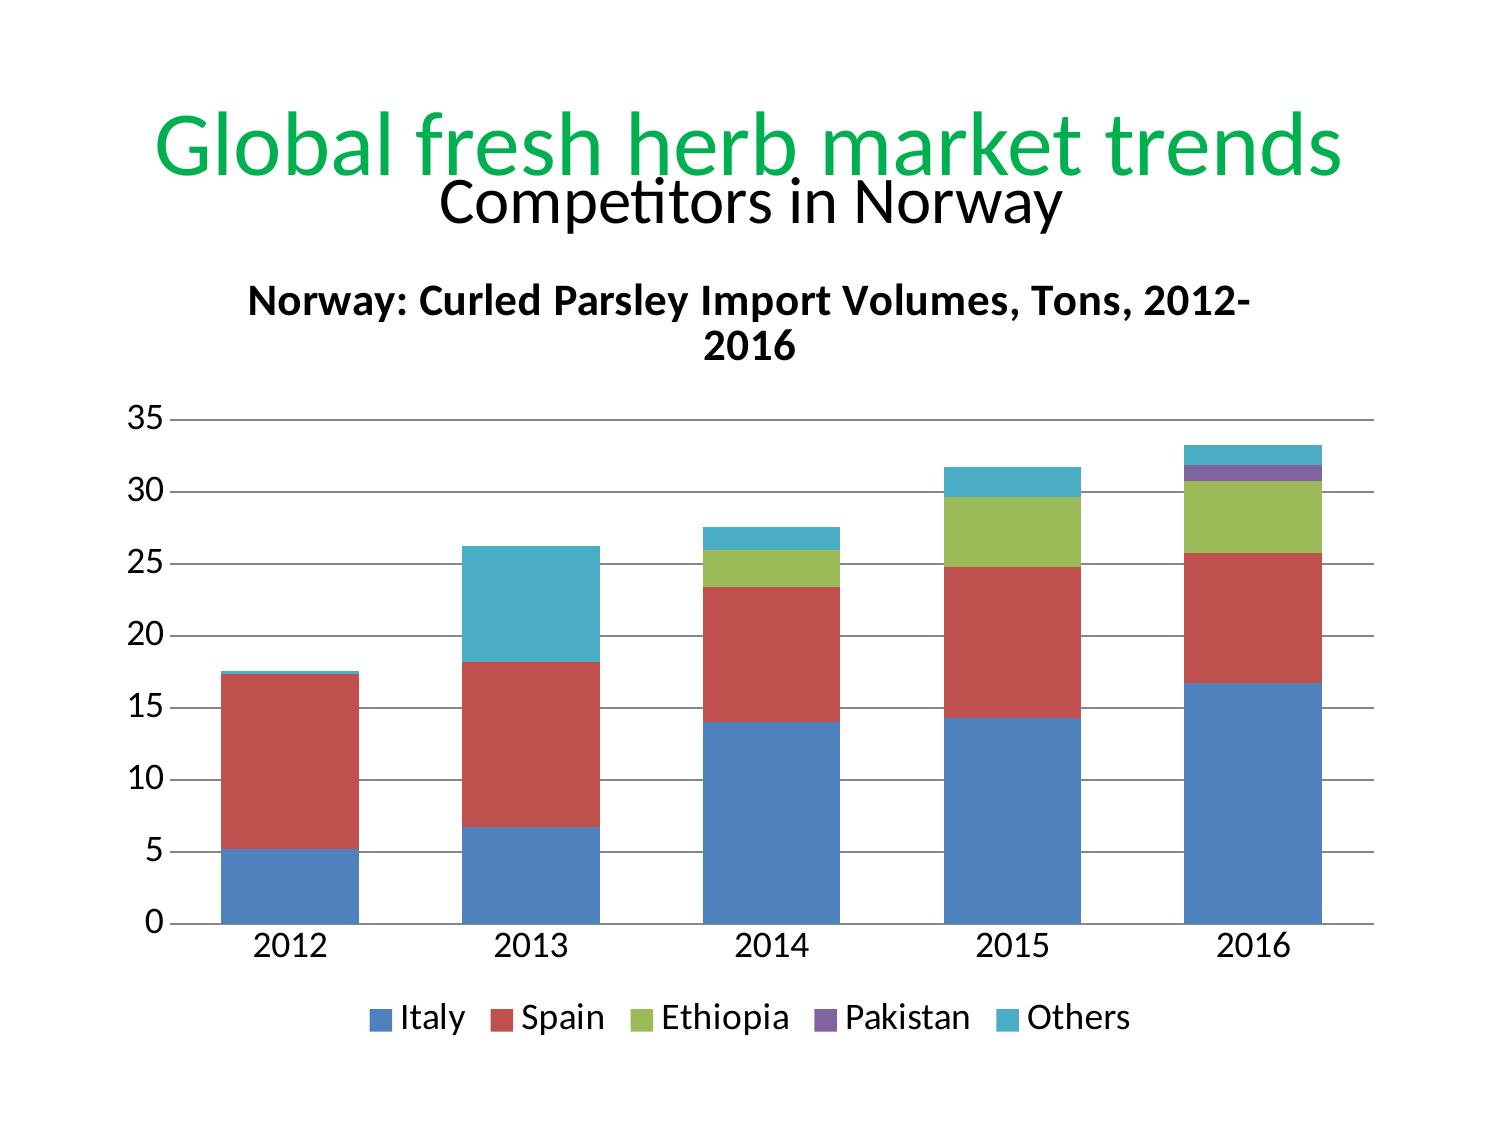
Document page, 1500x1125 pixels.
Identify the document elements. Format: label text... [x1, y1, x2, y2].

title Global fresh herb market trends [75, 45, 1425, 233]
list Competitors in Norway [76, 149, 1427, 256]
chart [100, 243, 1400, 1047]
